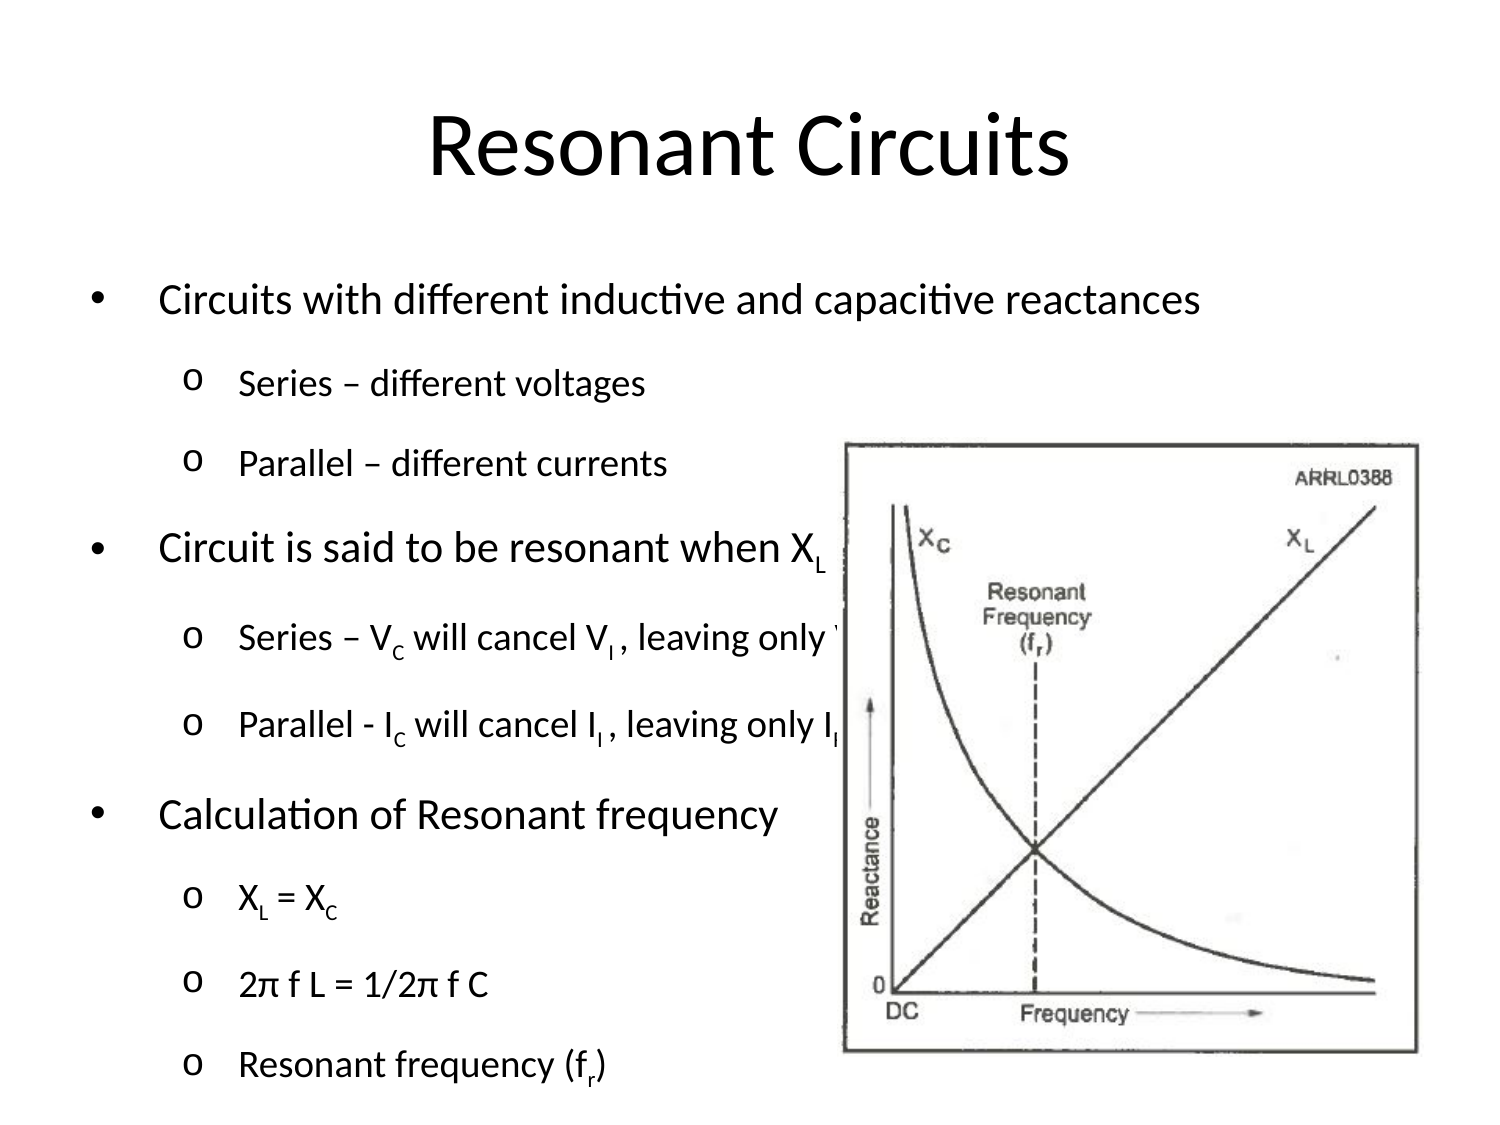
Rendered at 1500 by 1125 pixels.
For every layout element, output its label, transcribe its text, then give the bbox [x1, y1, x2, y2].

title Resonant Circuits [75, 45, 1425, 233]
picture [837, 437, 1424, 1057]
